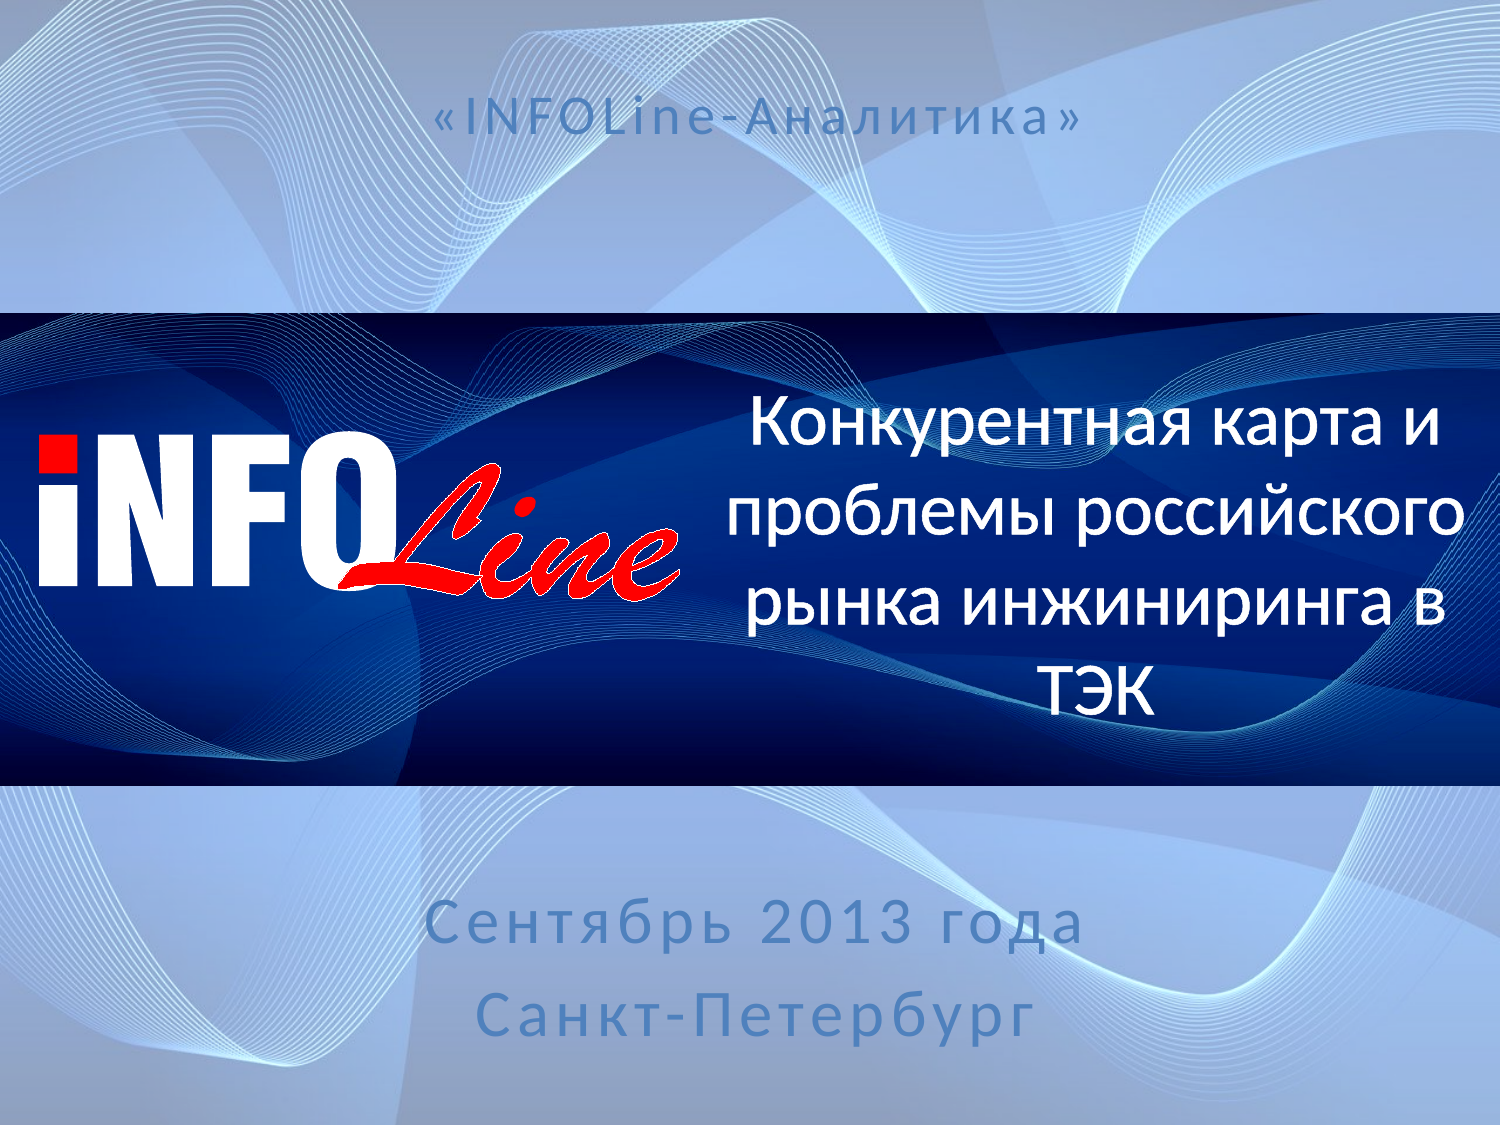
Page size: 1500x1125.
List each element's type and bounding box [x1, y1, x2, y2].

picture [0, 0, 1500, 1125]
text_box [38, 431, 680, 602]
